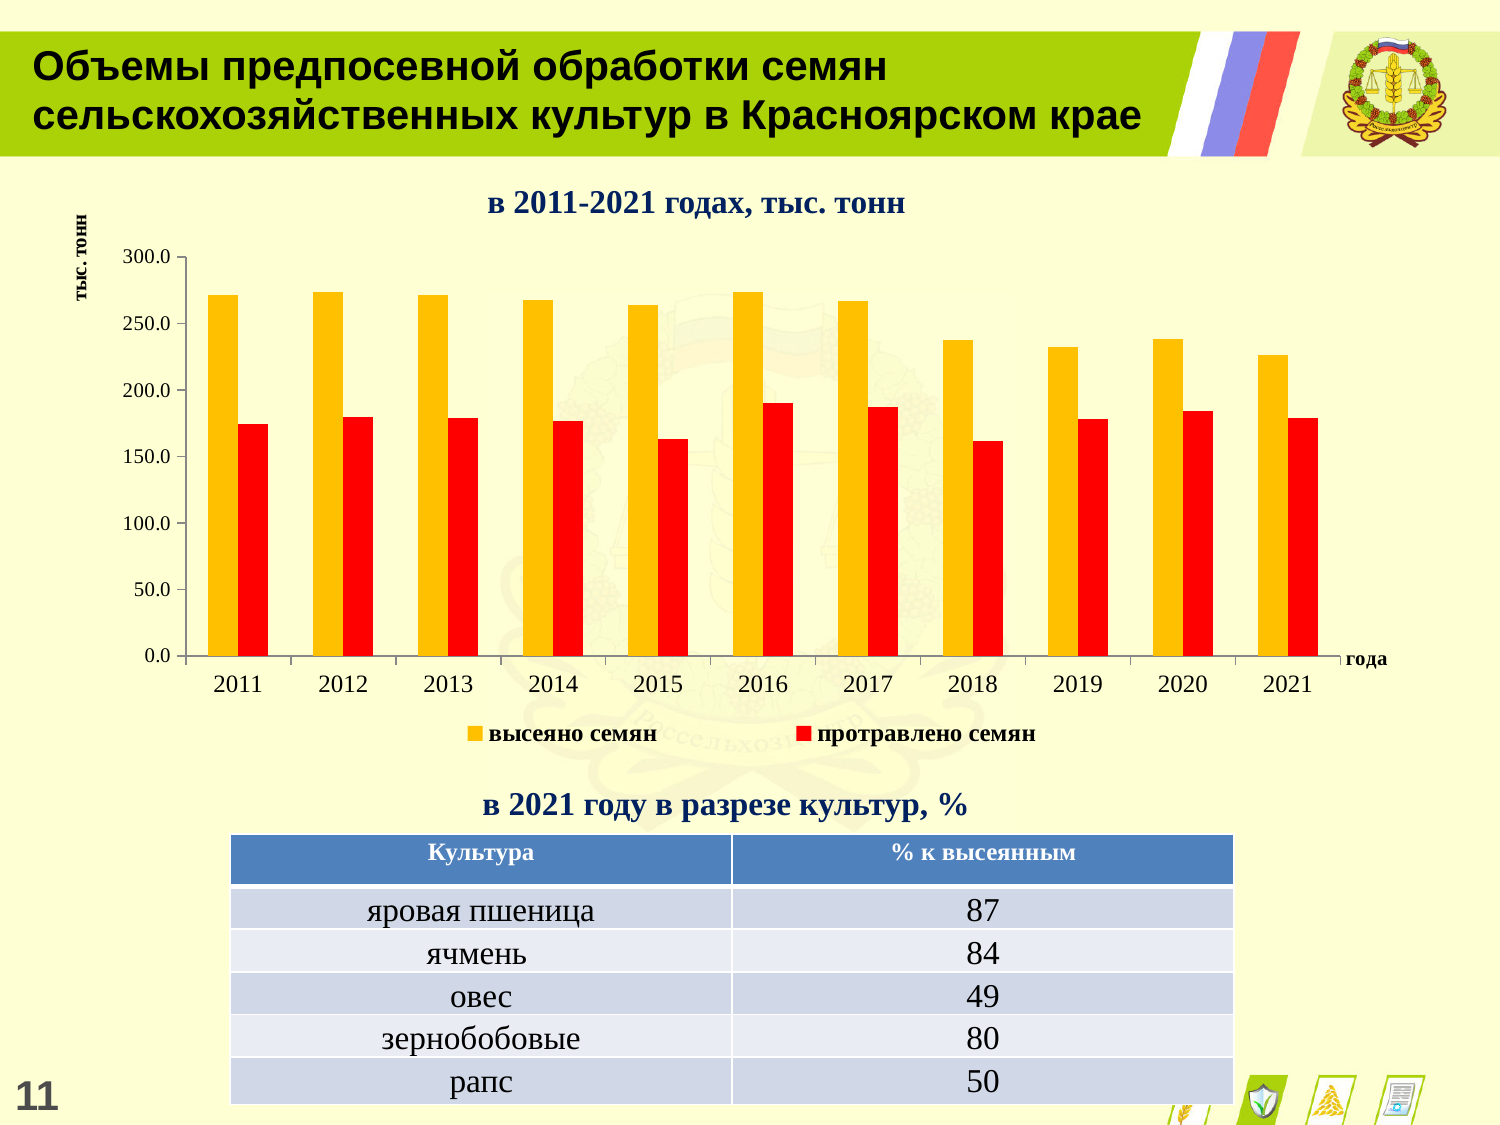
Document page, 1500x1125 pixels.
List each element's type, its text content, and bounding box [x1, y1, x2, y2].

table_cell 80 [733, 1015, 1233, 1056]
table_cell яровая пшеница [231, 889, 731, 928]
picture [0, 0, 1500, 1125]
table_cell зернобобовые [231, 1015, 731, 1056]
list Объемы предпосевной обработки семян сельскохозяйственных культур в Красноярском крае [17, 30, 1176, 149]
table_cell рапс [231, 1058, 731, 1104]
table_header Культура [231, 835, 731, 884]
list в 2011-2021 годах, тыс. тонн [253, 172, 1140, 206]
slide_number 11 [0, 1075, 89, 1112]
table_cell овес [231, 973, 731, 1014]
table_header % к высеянным [733, 835, 1233, 884]
table_cell ячмень [231, 930, 731, 971]
table_cell 84 [733, 930, 1233, 971]
chart [52, 207, 1412, 776]
table_cell 87 [733, 889, 1233, 928]
table_cell 49 [733, 973, 1233, 1014]
table_cell 50 [733, 1058, 1233, 1104]
list в 2021 году в разрезе культур, % [442, 784, 1010, 832]
